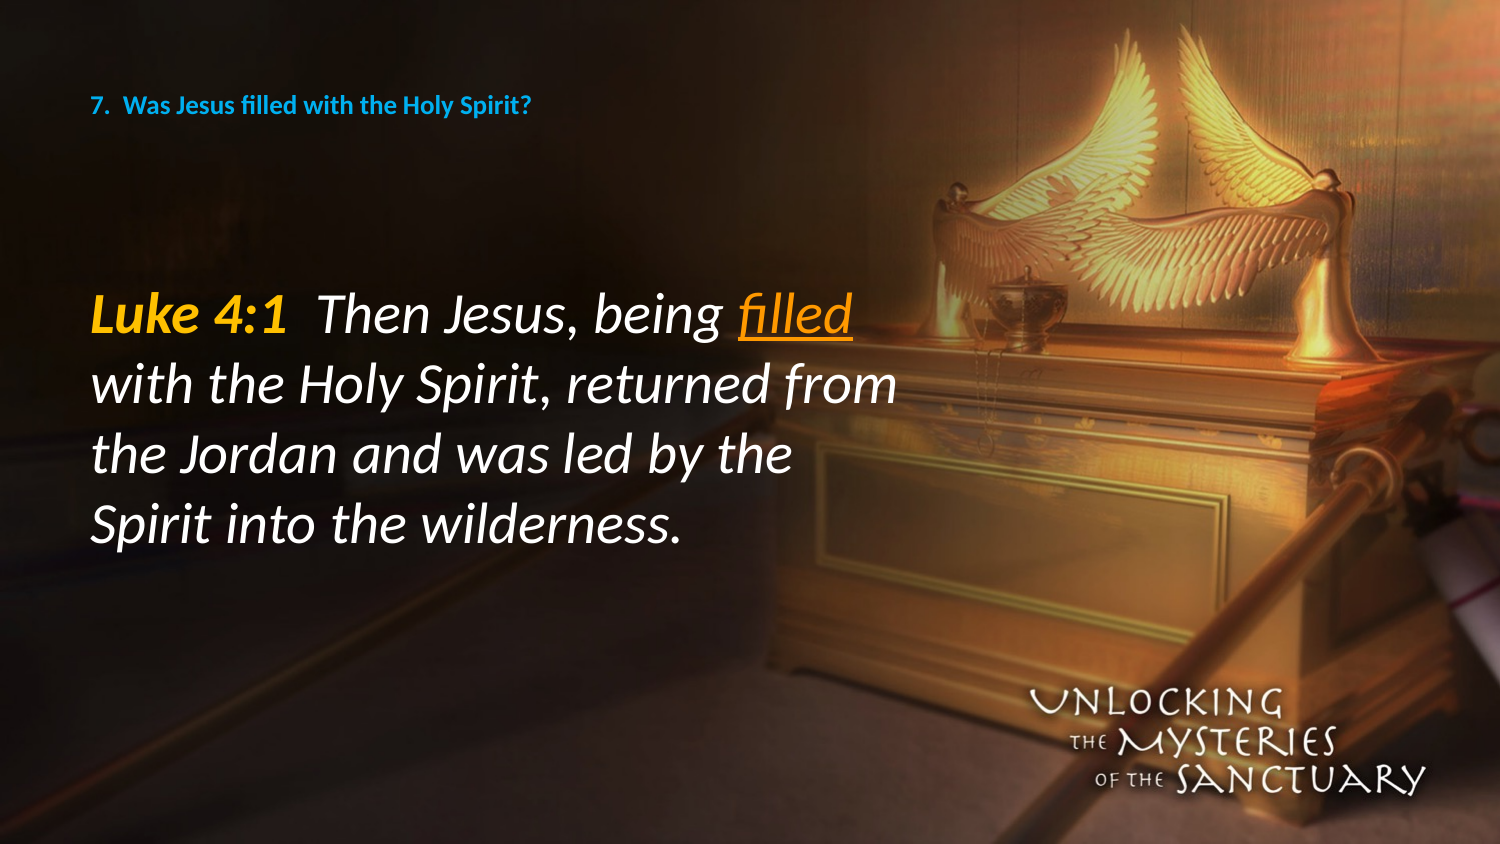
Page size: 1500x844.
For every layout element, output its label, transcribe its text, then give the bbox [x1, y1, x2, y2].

title 7. Was Jesus filled with the Holy Spirit? [75, 33, 1425, 175]
picture [0, 0, 1500, 844]
list Luke 4:1 Then Jesus, being filled with the Holy Spirit, returned from the Jordan and was led by the Spirit into the wilderness. [75, 267, 936, 754]
